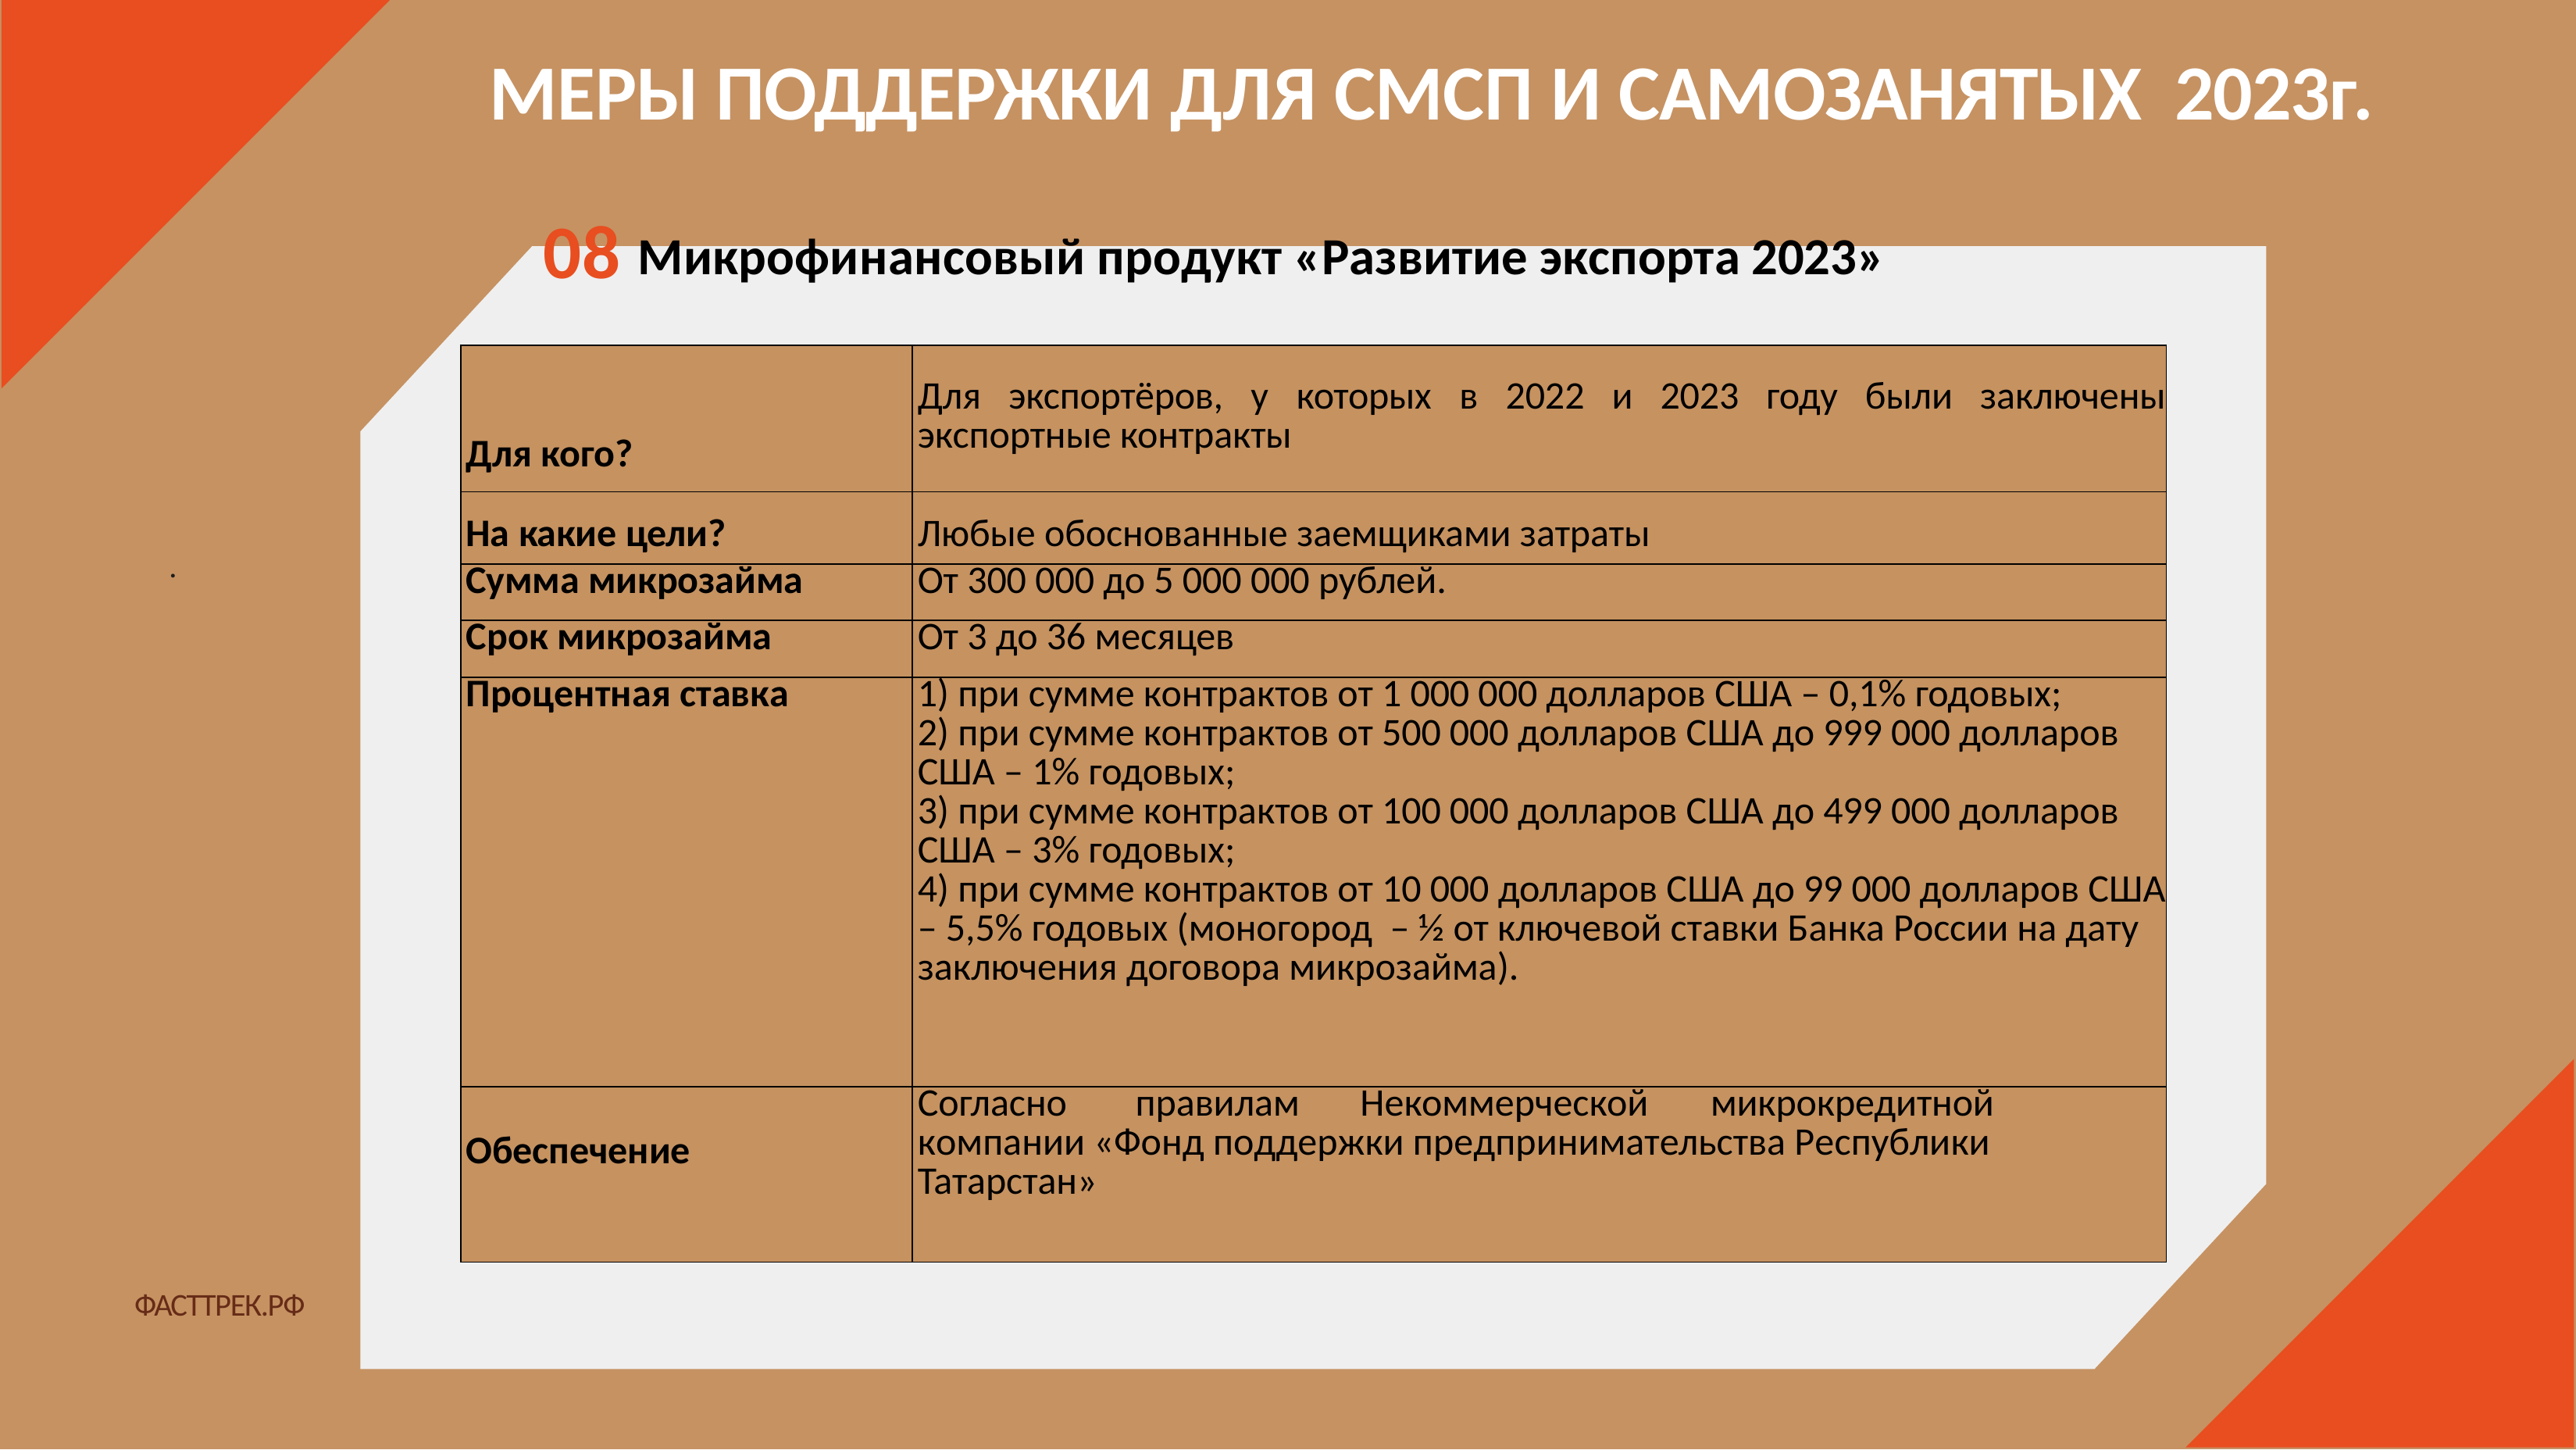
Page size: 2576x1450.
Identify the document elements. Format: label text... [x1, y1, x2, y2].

table_header Для кого? [462, 346, 912, 491]
table_cell Процентная ставка [462, 678, 912, 1086]
title 08 Микрофинансовый продукт «Развитие экспорта 2023» [361, 132, 2068, 387]
text_box МЕРЫ ПОДДЕРЖКИ ДЛЯ СМСП И САМОЗАНЯТЫХ 2023г. [487, 40, 2548, 135]
table_cell Согласно правилам Некоммерческой микрокредитной компании «Фонд поддержки предпринимательства Республики Татарстан» [913, 1088, 2166, 1262]
table_cell Сумма микрозайма [462, 565, 912, 620]
table_cell От 3 до 36 месяцев [913, 621, 2166, 677]
table_cell На какие цели? [462, 492, 912, 563]
table_cell Любые обоснованные заемщиками затраты [913, 492, 2166, 563]
text_box [360, 246, 2267, 1370]
table_cell 1) при сумме контрактов от 1 000 000 долларов США – 0,1% годовых; 2) при сумме контрактов от 500 000 долларов США до 999 000 долларов США – 1% годовых; 3) при сумме контрактов от 100 000 долларов США до 499 000 долларов США – 3% годовых; 4) при сумме контрактов от 10 000 долларов США до 99 000 долларов США – 5,5% годовых (моногород – ½ от ключевой ставки Банка России на дату заключения договора микрозайма). [913, 678, 2166, 1086]
text_box [2185, 1059, 2574, 1448]
table_header Для экспортёров, у которых в 2022 и 2023 году были заключены экспортные контракты [913, 346, 2166, 491]
table_cell От 300 000 до 5 000 000 рублей. [913, 565, 2166, 620]
text_box [1, 0, 391, 389]
table_cell Обеспечение [462, 1088, 912, 1262]
text_box . [167, 545, 179, 584]
text_box ФАСТТРЕК.РФ [132, 1290, 309, 1323]
table_cell Срок микрозайма [462, 621, 912, 677]
